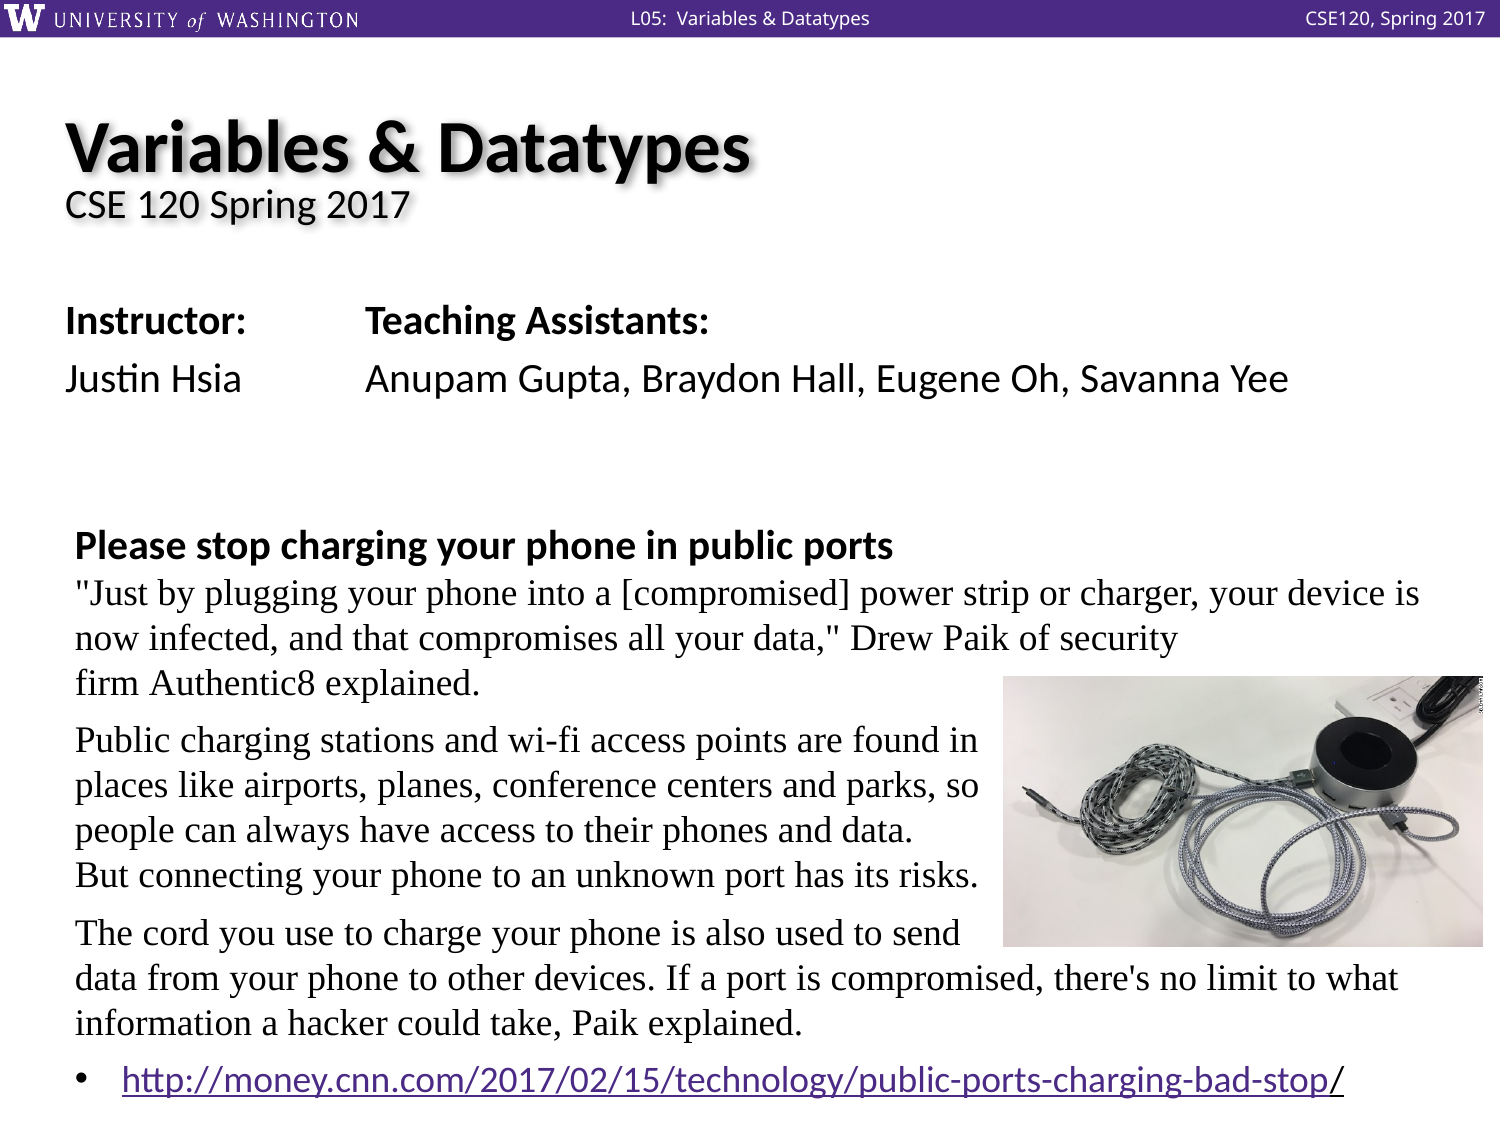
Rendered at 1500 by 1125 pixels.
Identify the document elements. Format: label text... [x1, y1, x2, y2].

text_box Please stop charging your phone in public ports "Just by plugging your phone into a [compromised] power strip or charger, your device is now infected, and that compromises all your data," Drew Paik of security firm Authentic8 explained. Public charging stations and wi-fi access points are found in places like airports, planes, conference centers and parks, so people can always have access to their phones and data. But connecting your phone to an unknown port has its risks. The cord you use to charge your phone is also used to send data from your phone to other devices. If a port is compromised, there's no limit to what information a hacker could take, Paik explained. http://money.cnn.com/2017/02/15/technology/public-ports-charging-bad-stop/ [59, 510, 1440, 1108]
subtitle Instructor: Teaching Assistants: Justin Hsia Anupam Gupta, Braydon Hall, Eugene Oh, Savanna Yee [49, 284, 1423, 436]
title Variables & Datatypes CSE 120 Spring 2017 [49, 49, 1326, 284]
picture [1003, 676, 1484, 947]
picture [4, 4, 358, 32]
